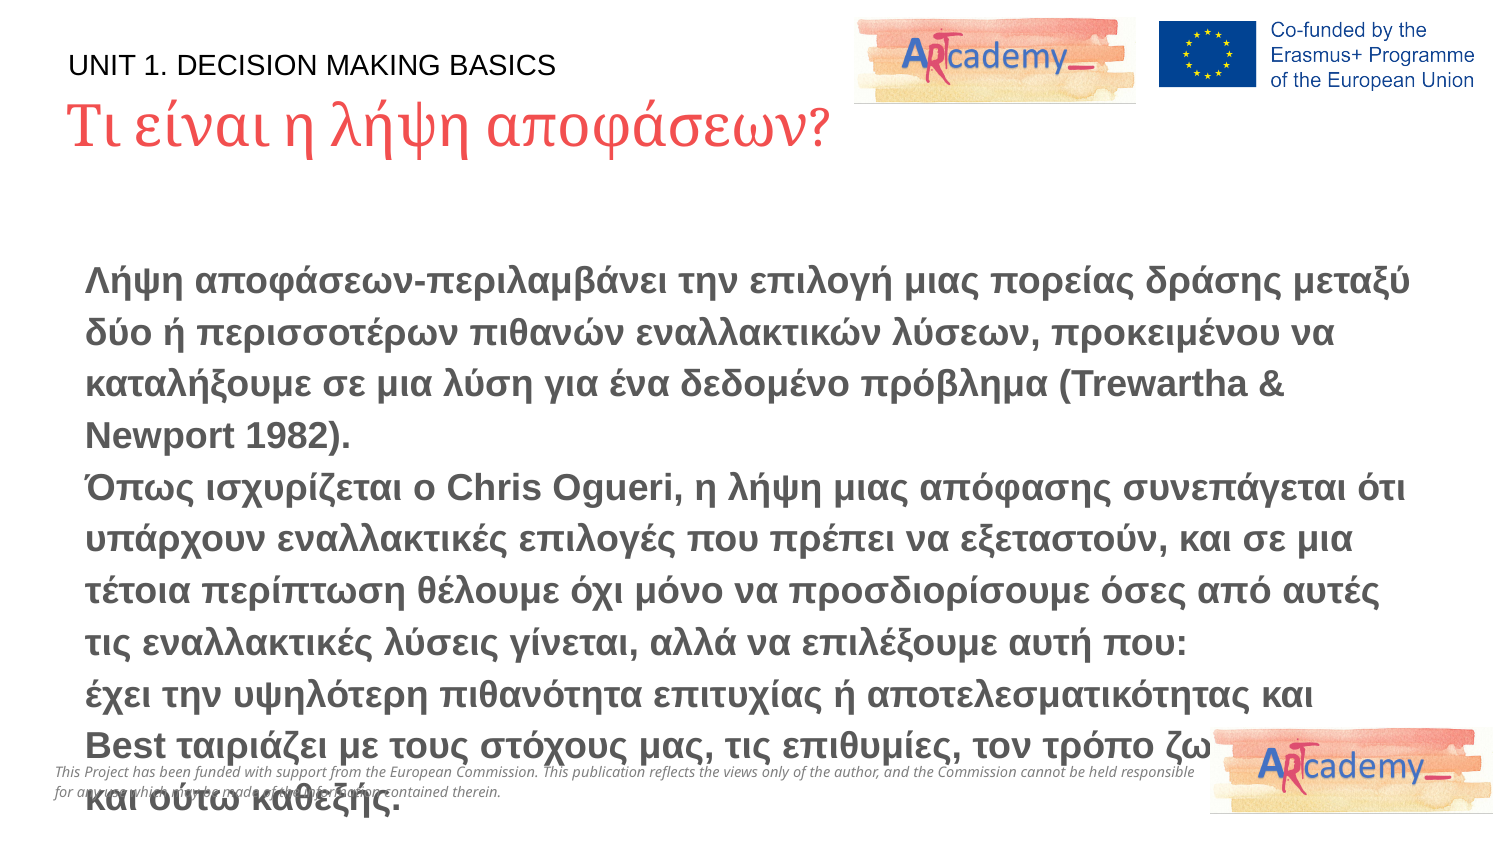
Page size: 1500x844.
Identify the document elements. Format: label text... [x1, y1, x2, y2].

picture [1210, 709, 1493, 844]
list Λήψη αποφάσεων-περιλαμβάνει την επιλογή μιας πορείας δράσης μεταξύ δύο ή περισσοτέρων πιθανών εναλλακτικών λύσεων, προκειμένου να καταλήξουμε σε μια λύση για ένα δεδομένο πρόβλημα (Trewartha & Newport 1982). Όπως ισχυρίζεται ο Chris Ogueri, η λήψη μιας απόφασης συνεπάγεται ότι υπάρχουν εναλλακτικές επιλογές που πρέπει να εξεταστούν, και σε μια τέτοια περίπτωση θέλουμε όχι μόνο να προσδιορίσουμε όσες από αυτές τις εναλλακτικές λύσεις γίνεται, αλλά να επιλέξουμε αυτή που: έχει την υψηλότερη πιθανότητα επιτυχίας ή αποτελεσματικότητας και Best ταιριάζει με τους στόχους μας, τις επιθυμίες, τον τρόπο ζωής, τις αξίες, και ούτω καθεξής. [51, 189, 1449, 750]
picture [1158, 21, 1474, 91]
text_box This Project has been funded with support from the European Commission. This publication reflects the views only of the author, and the Commission cannot be held responsible for any use which may be made of the information contained therein. [39, 754, 1205, 799]
text_box UNIT 1. DECISION MAKING BASICS [53, 39, 770, 89]
picture [854, 0, 1137, 134]
title Τι είναι η λήψη αποφάσεων? [51, 72, 1449, 167]
